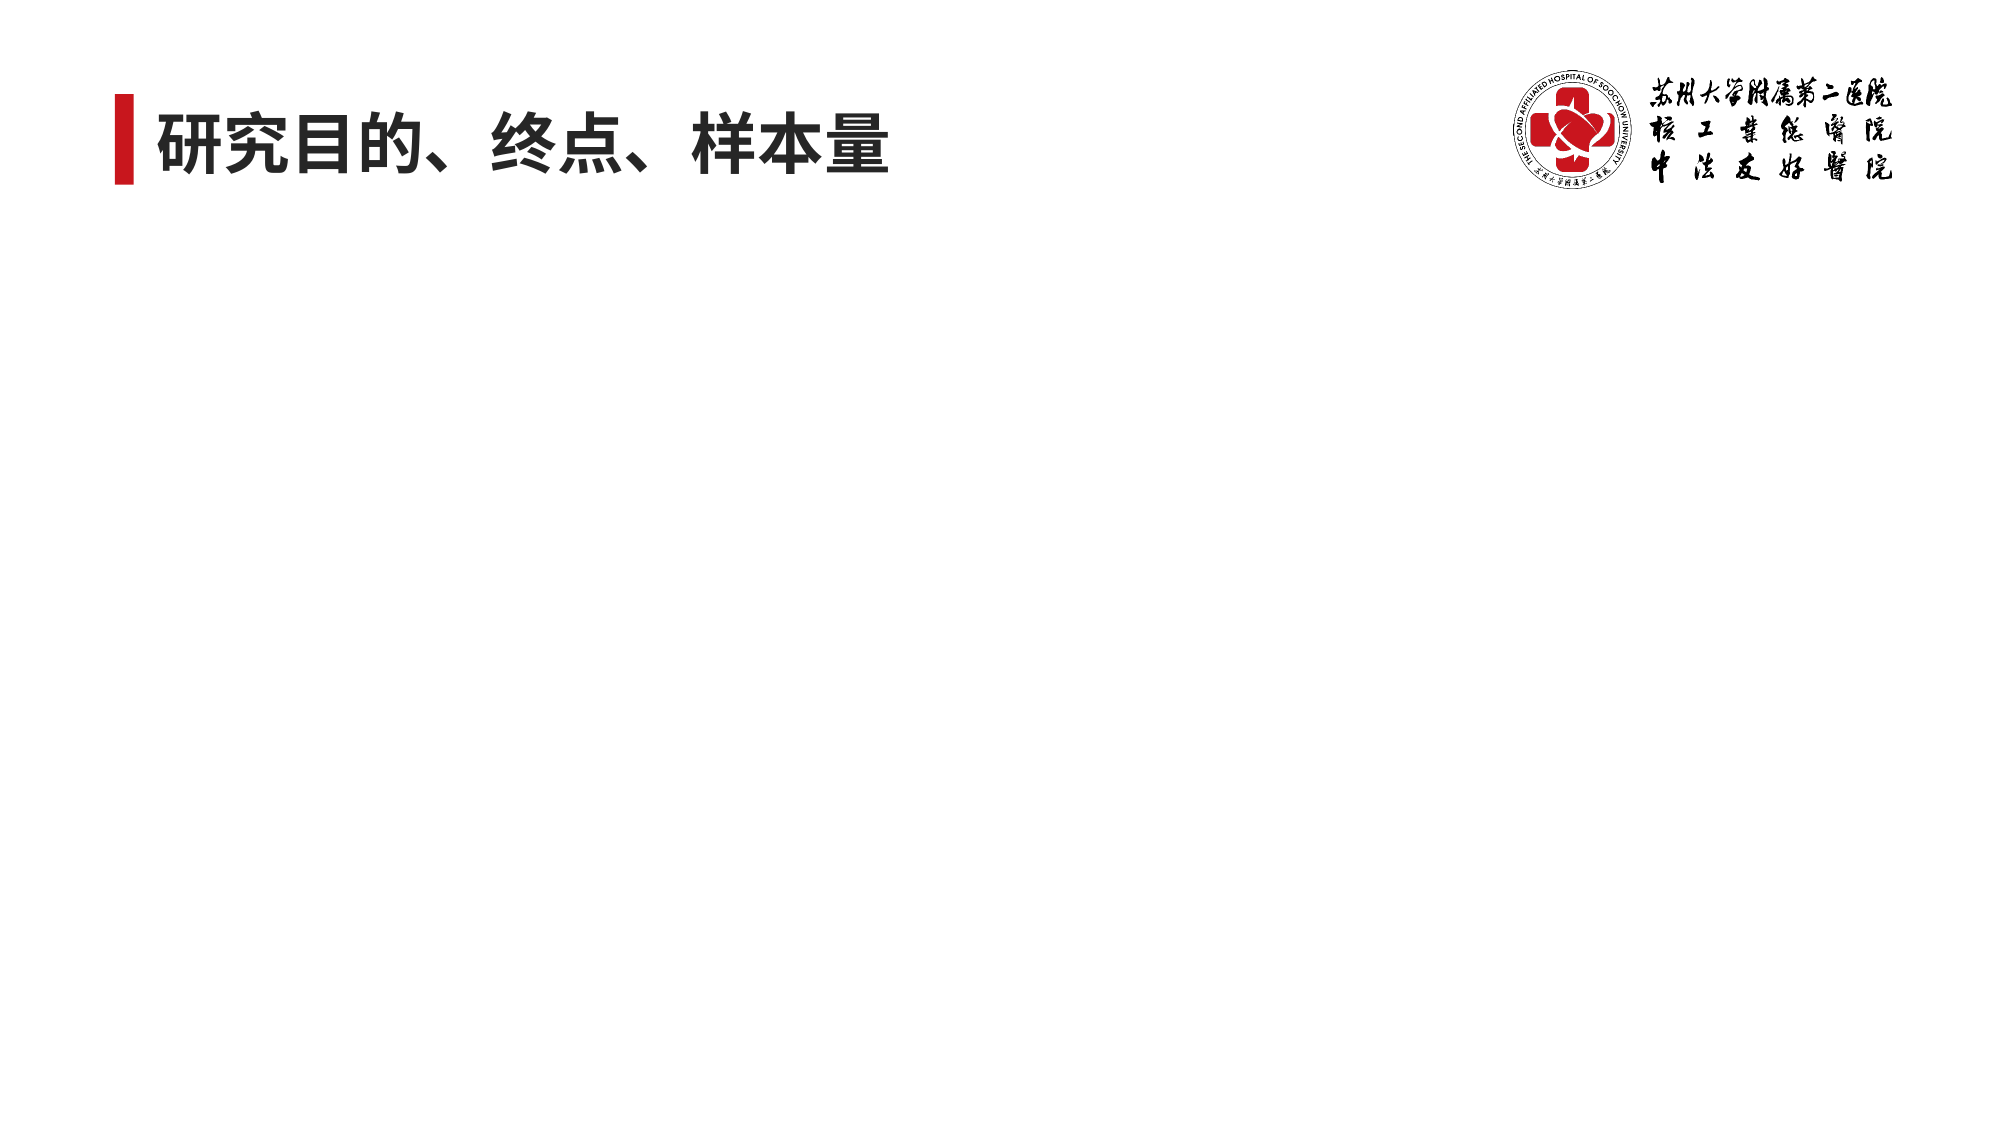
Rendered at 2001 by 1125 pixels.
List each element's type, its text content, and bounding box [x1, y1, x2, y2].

text_box [114, 93, 135, 186]
picture [1513, 70, 1892, 189]
text_box 研究目的、终点、样本量 [142, 94, 906, 190]
